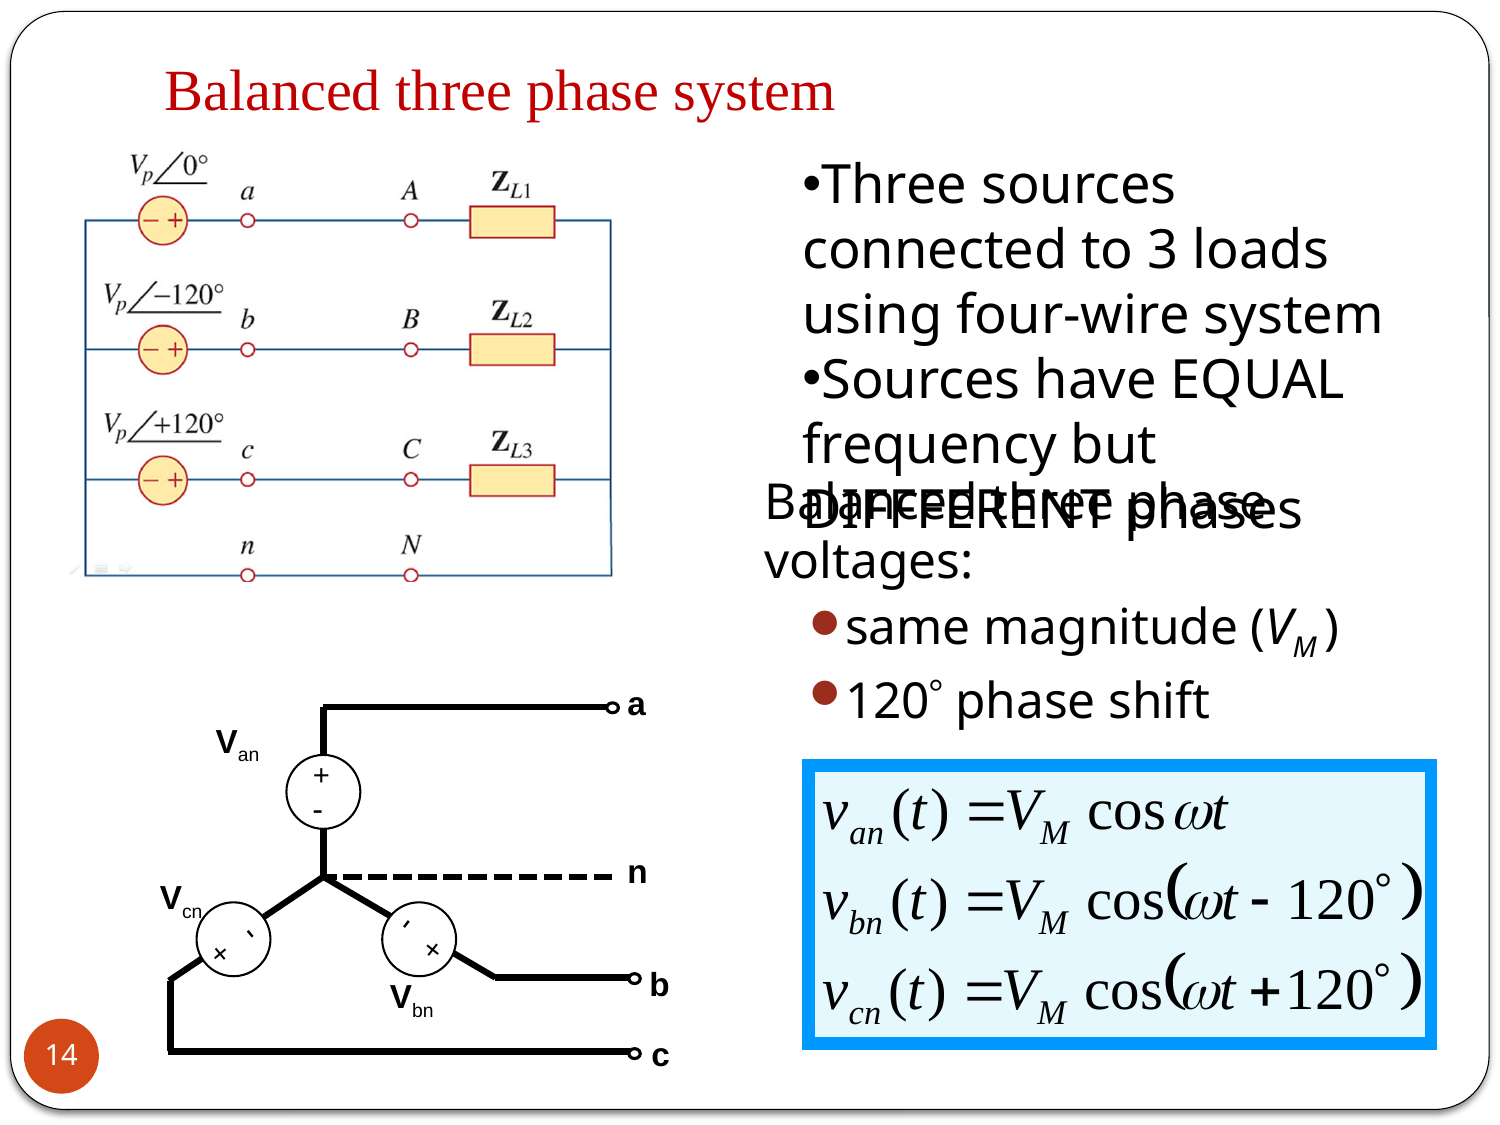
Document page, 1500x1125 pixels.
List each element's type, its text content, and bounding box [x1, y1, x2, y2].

text_box Three sources connected to 3 loads using four-wire system Sources have EQUAL frequency but DIFFFERENT phases [787, 142, 1463, 462]
slide_number 14 [23, 1018, 99, 1094]
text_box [144, 674, 726, 1082]
text_box Balanced three phase voltages: same magnitude (VM ) 120 phase shift [749, 462, 1488, 738]
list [58, 139, 622, 582]
title Balanced three phase system [150, 45, 1425, 138]
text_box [814, 771, 1426, 1038]
